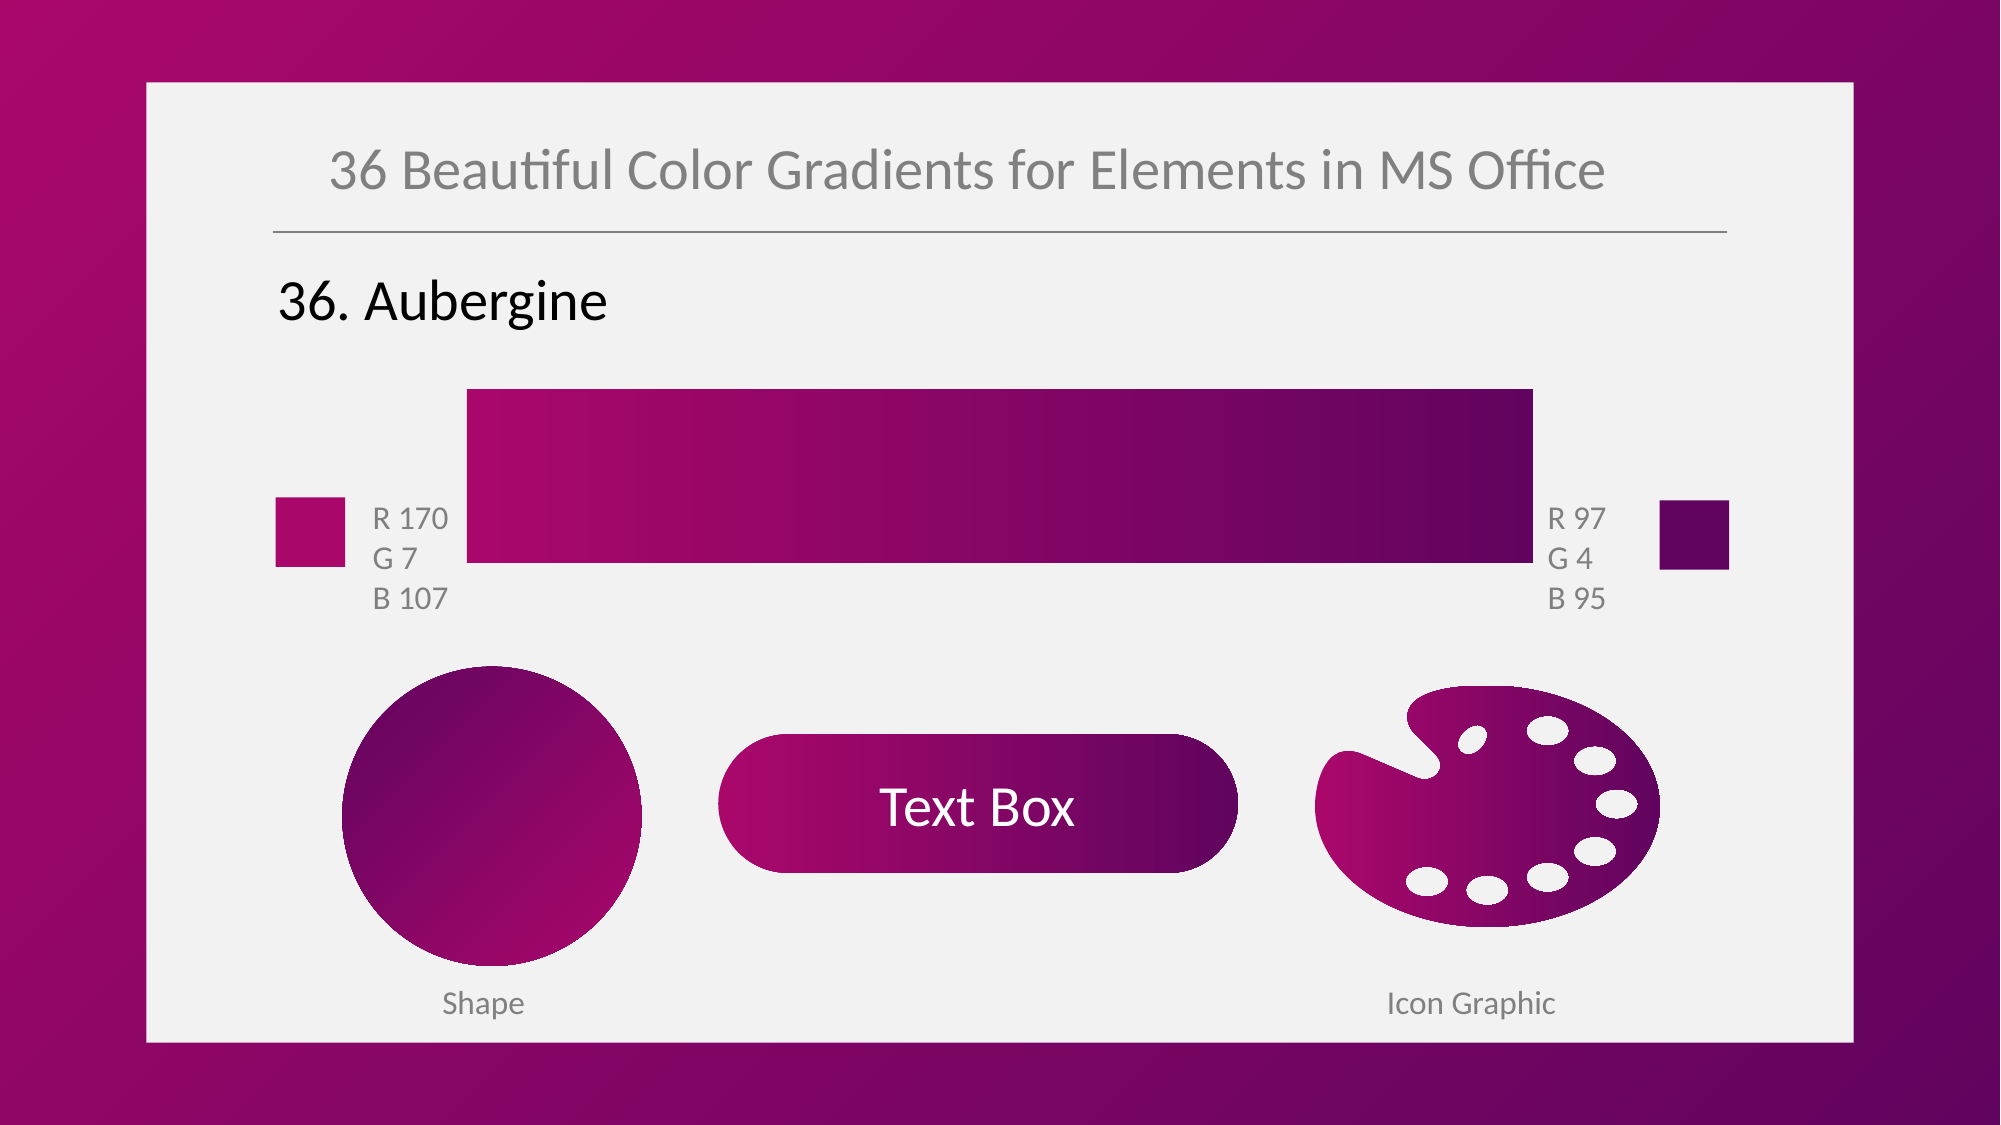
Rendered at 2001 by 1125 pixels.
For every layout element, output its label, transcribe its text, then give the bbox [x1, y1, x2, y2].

text_box 36 Beautiful Color Gradients for Elements in MS Office [314, 123, 1908, 209]
text_box [1312, 683, 1662, 930]
text_box 36. Aubergine [263, 254, 624, 340]
text_box [340, 664, 644, 969]
text_box R 97 G 4 B 95 [1533, 488, 1660, 624]
text_box [144, 80, 1856, 1045]
text_box [274, 495, 347, 569]
text_box R 170 G 7 B 107 [357, 488, 485, 624]
text_box Shape [427, 973, 555, 1029]
text_box [1658, 498, 1731, 572]
text_box [465, 387, 1535, 565]
text_box Text Box [716, 732, 1240, 875]
text_box Icon Graphic [1372, 973, 1603, 1029]
